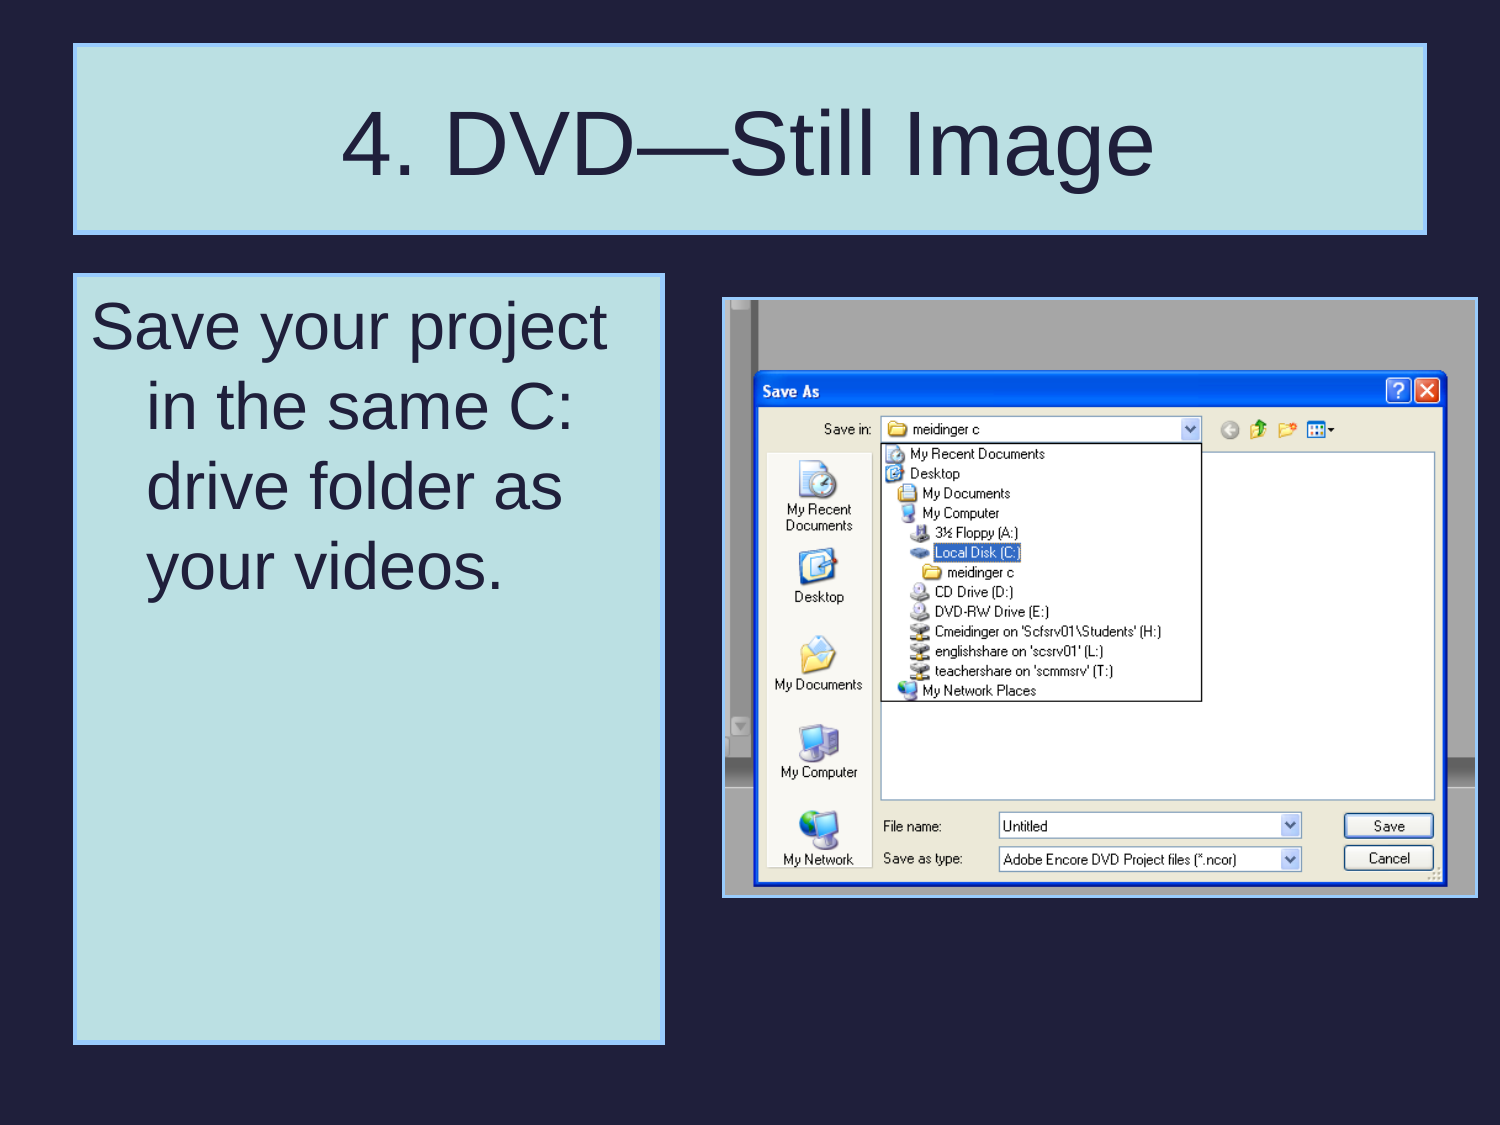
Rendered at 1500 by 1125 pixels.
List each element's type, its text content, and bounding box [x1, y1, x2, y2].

title 4. DVD—Still Image [74, 44, 1426, 233]
list Save your project in the same C: drive folder as your videos. [74, 274, 663, 1043]
picture [724, 299, 1476, 895]
